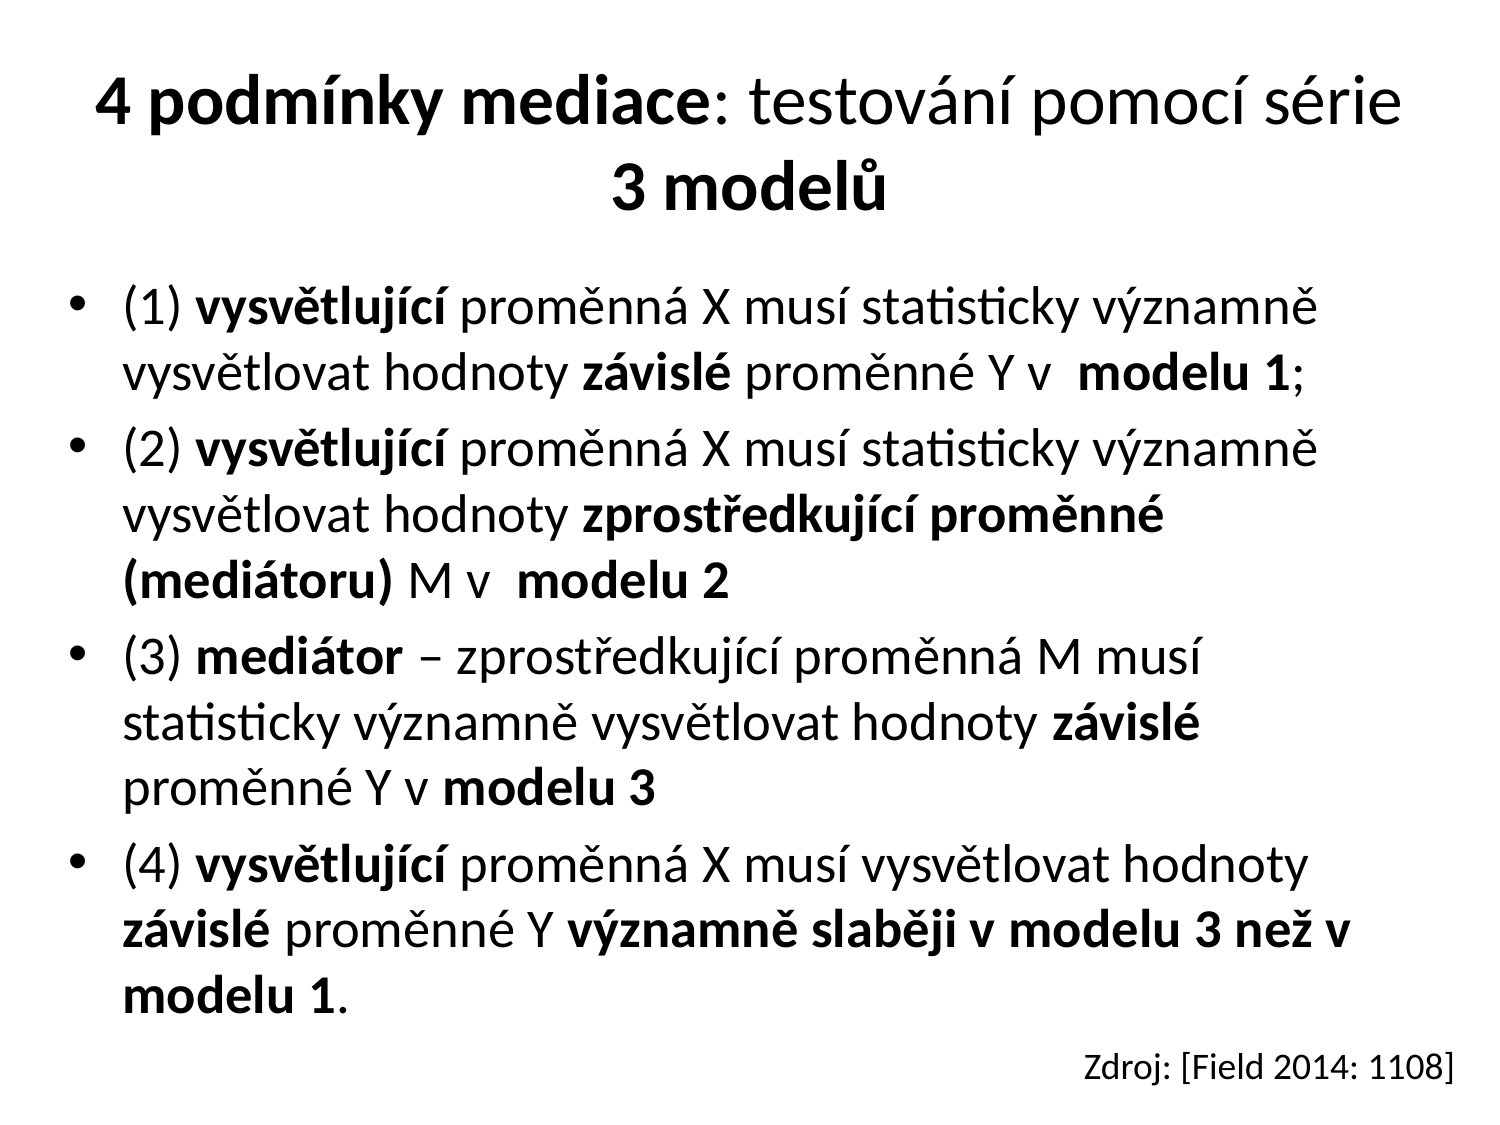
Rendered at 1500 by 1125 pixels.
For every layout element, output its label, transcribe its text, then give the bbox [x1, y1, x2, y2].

text_box Zdroj: [Field 2014: 1108] [1068, 1034, 1500, 1095]
list (1) vysvětlující proměnná X musí statisticky významně vysvětlovat hodnoty závislé proměnné Y v modelu 1; (2) vysvětlující proměnná X musí statisticky významně vysvětlovat hodnoty zprostředkující proměnné (mediátoru) M v modelu 2 (3) mediátor – zprostředkující proměnná M musí statisticky významně vysvětlovat hodnoty závislé proměnné Y v modelu 3 (4) vysvětlující proměnná X musí vysvětlovat hodnoty závislé proměnné Y významně slaběji v modelu 3 než v modelu 1. [53, 262, 1447, 1035]
title 4 podmínky mediace: testování pomocí série 3 modelů [75, 45, 1425, 233]
